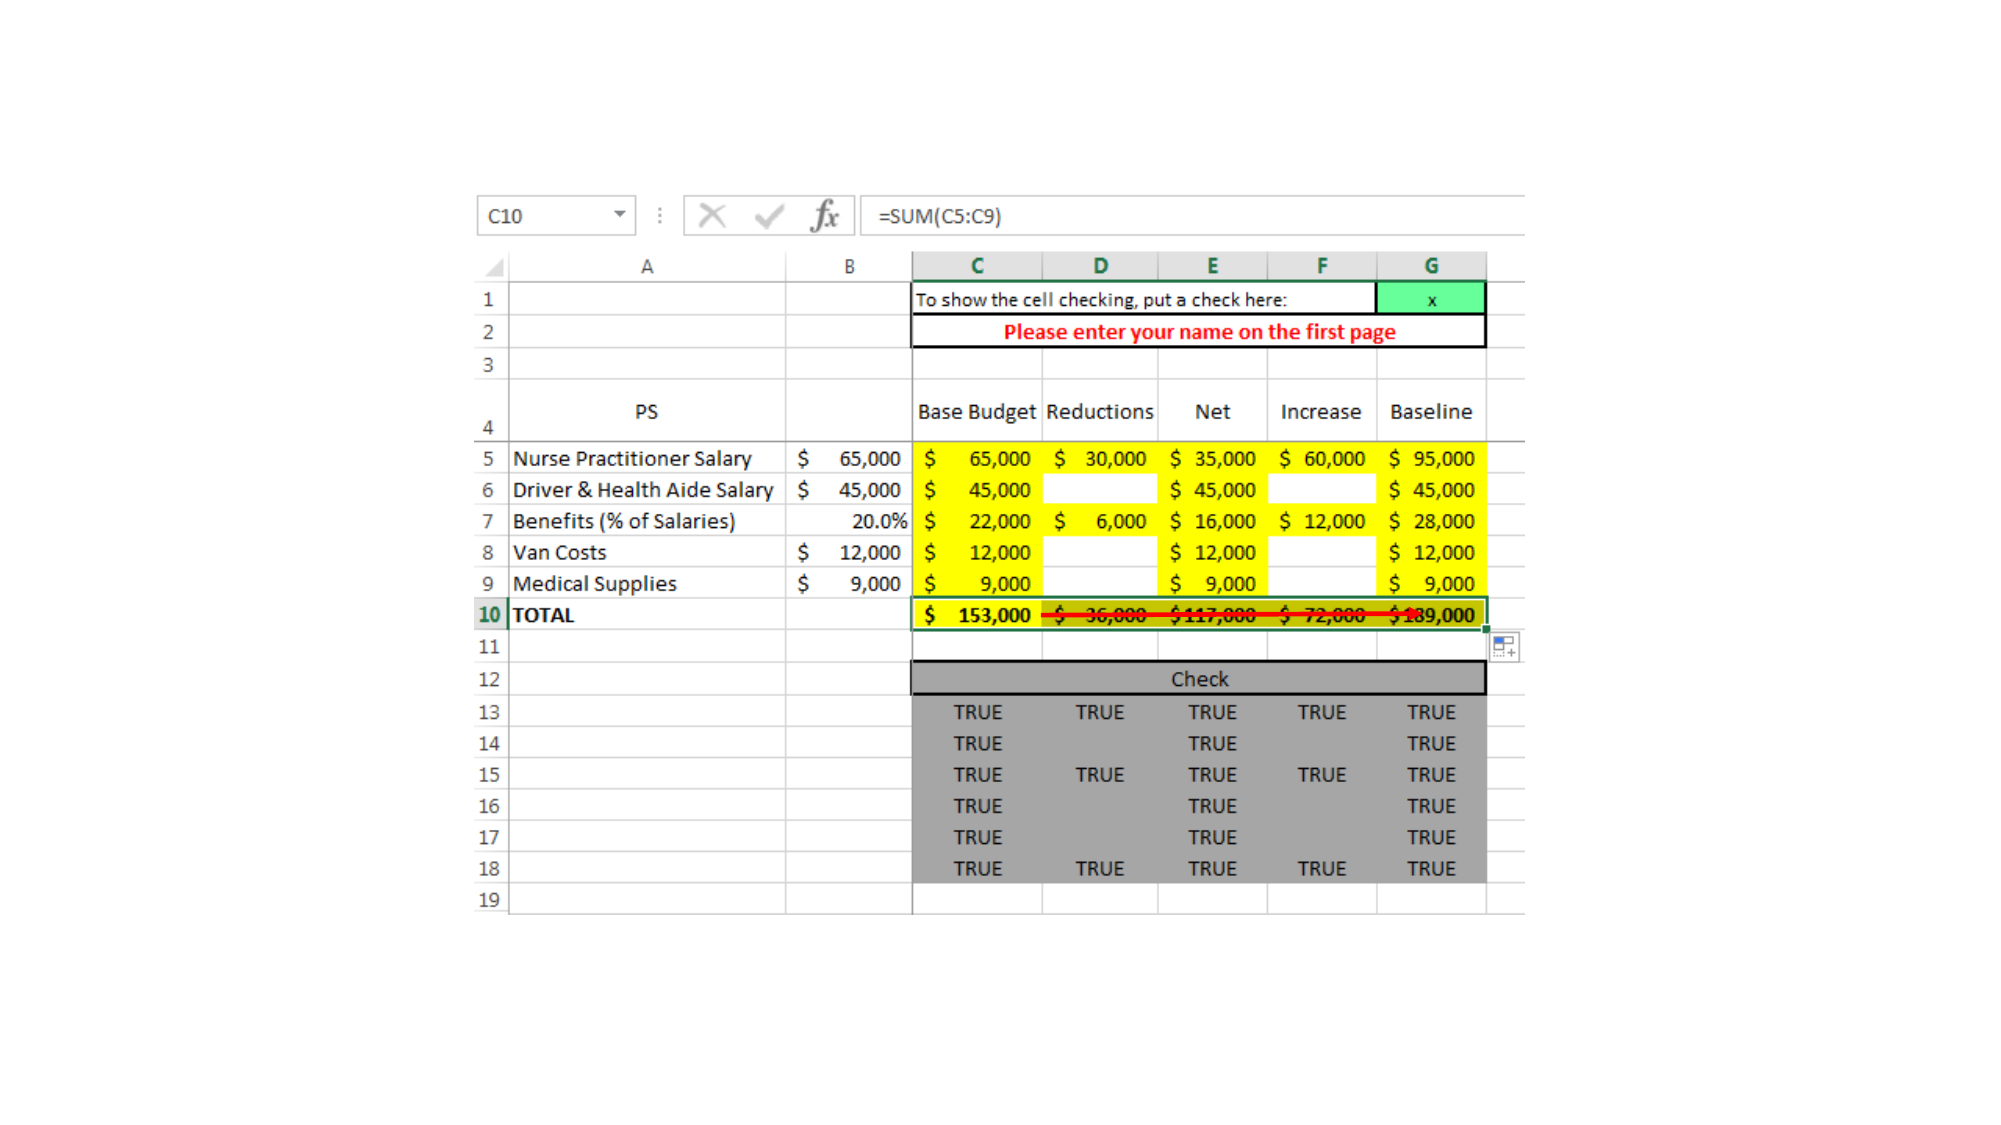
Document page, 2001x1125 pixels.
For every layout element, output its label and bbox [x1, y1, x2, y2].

list [474, 186, 1525, 915]
